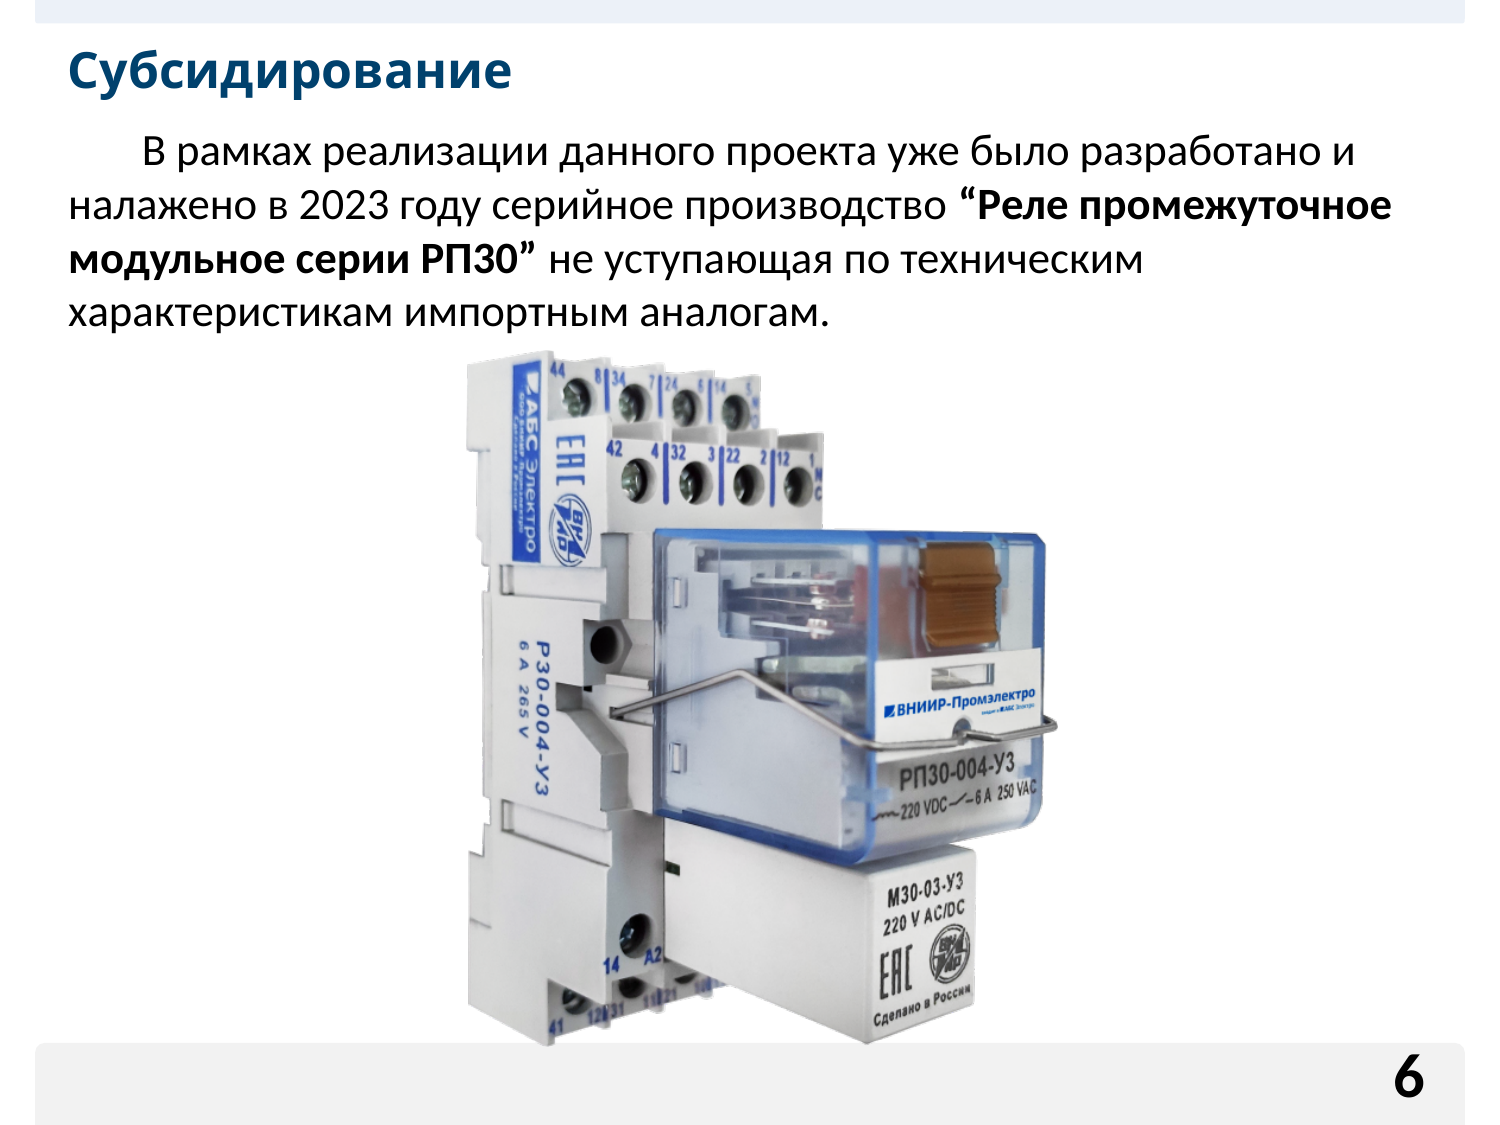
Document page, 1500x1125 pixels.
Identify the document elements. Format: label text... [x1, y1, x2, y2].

picture [466, 350, 1058, 1048]
slide_number 6 [1089, 1042, 1440, 1103]
list В рамках реализации данного проекта уже было разработано и налажено в 2023 году серийное производство “Реле промежуточное модульное серии РП30” не уступающая по техническим характеристикам импортным аналогам. [52, 113, 1424, 987]
title Субсидирование [53, 30, 1404, 112]
